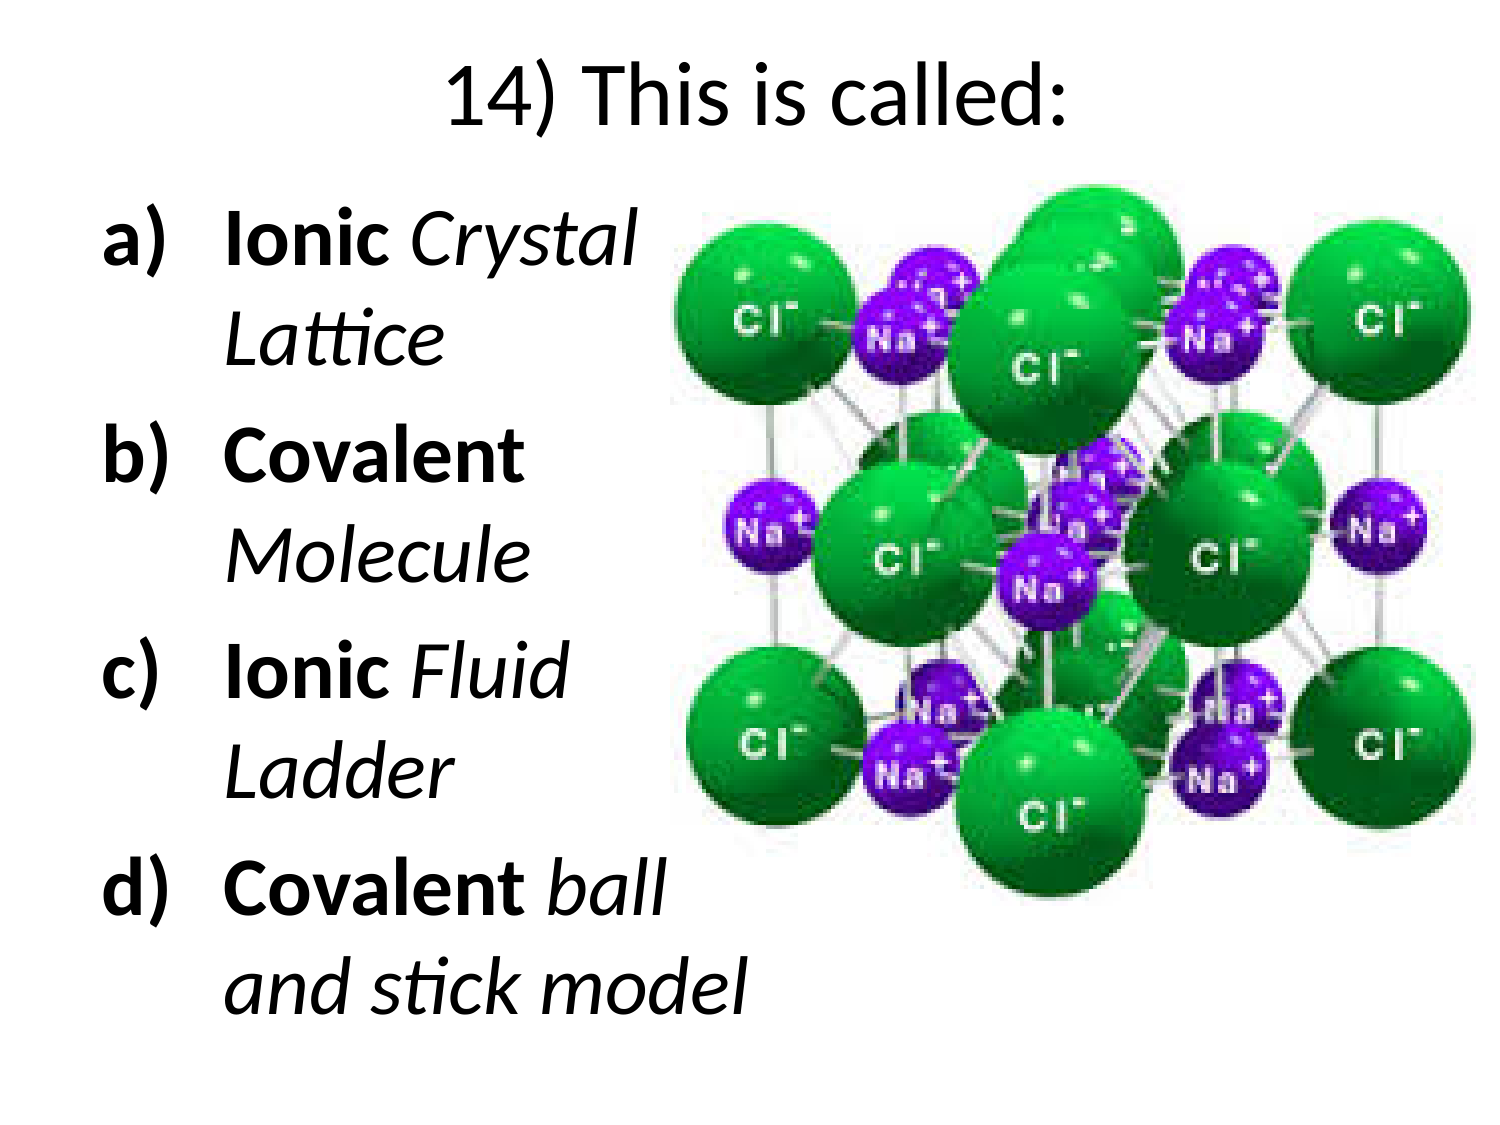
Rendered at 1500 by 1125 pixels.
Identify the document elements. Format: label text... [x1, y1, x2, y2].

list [670, 179, 1477, 906]
text_box Ionic Crystal Lattice Covalent Molecule Ionic Fluid Ladder Covalent ball and stick model [86, 174, 800, 1075]
title 14) This is called: [62, 24, 1450, 263]
